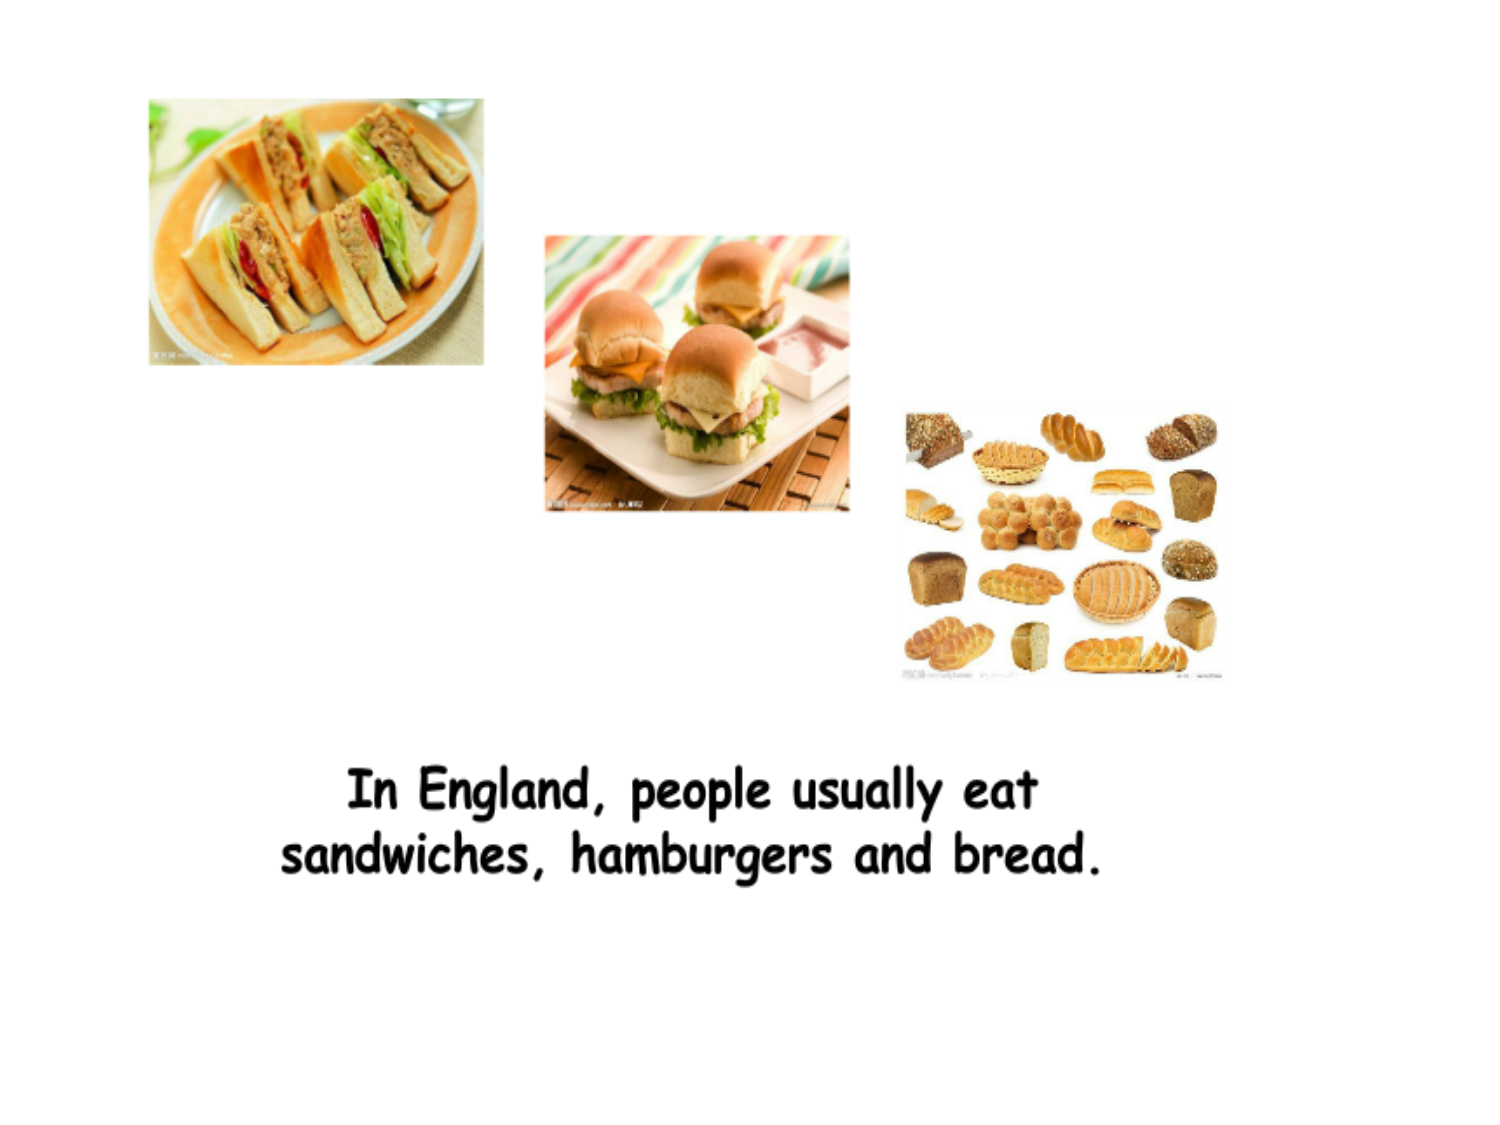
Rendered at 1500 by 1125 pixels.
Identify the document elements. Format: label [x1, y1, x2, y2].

picture [134, 97, 1353, 1006]
